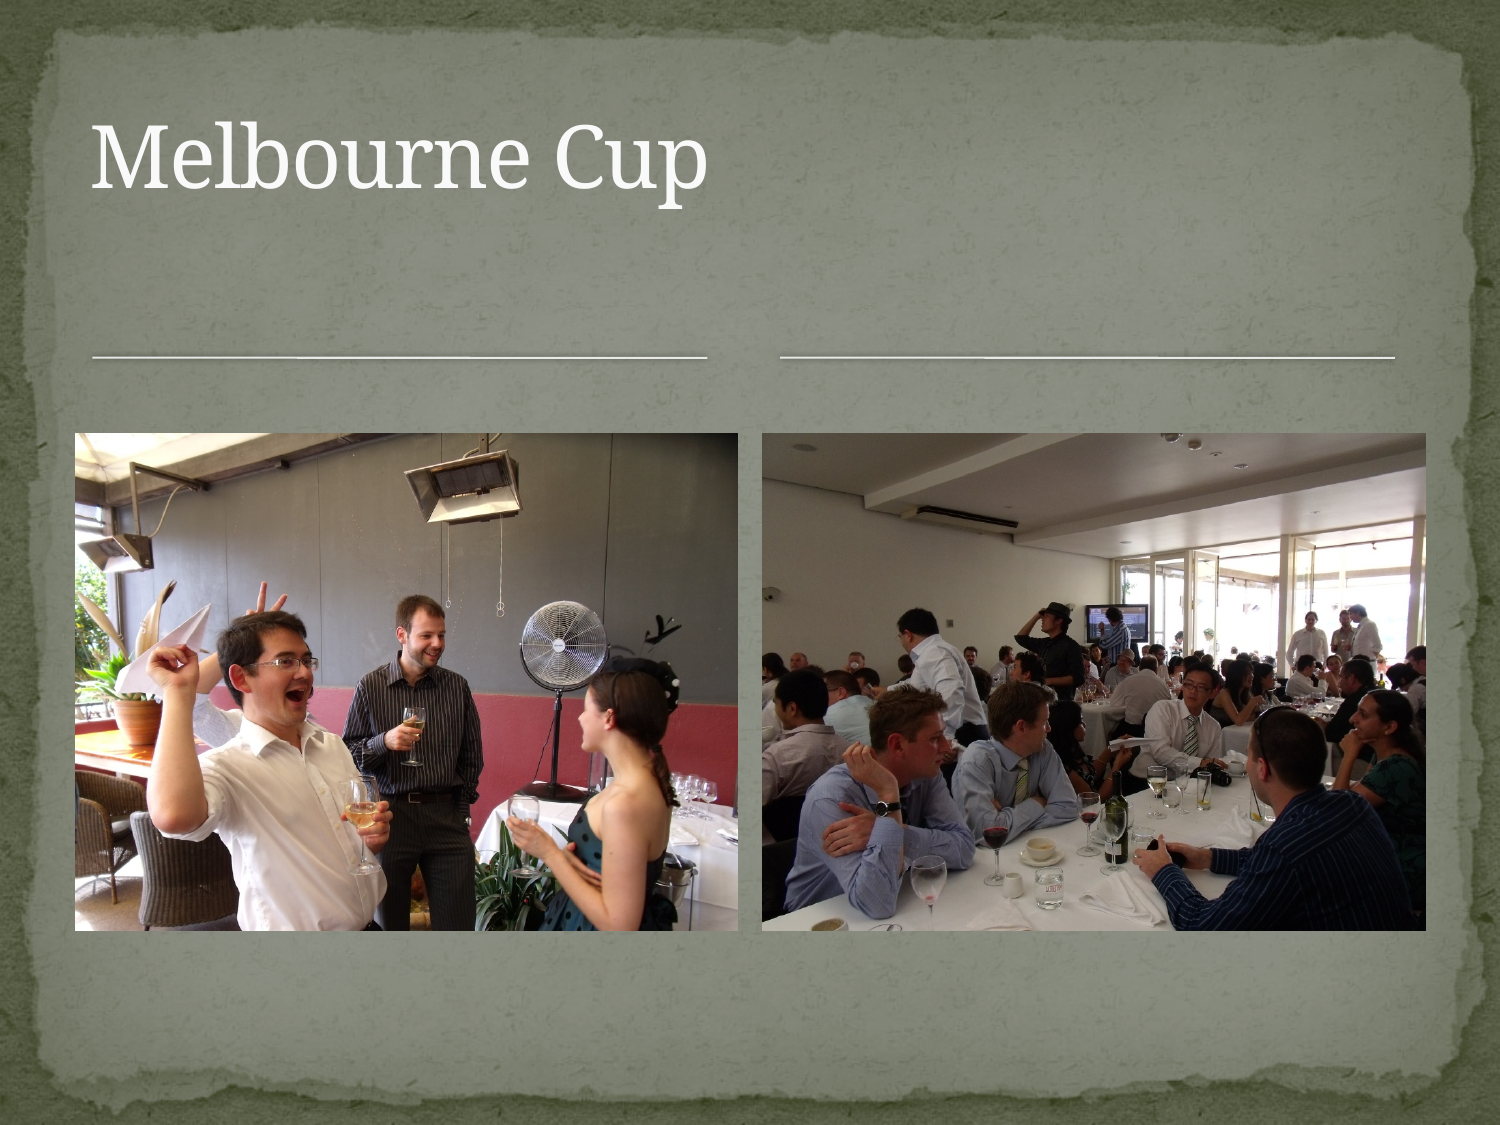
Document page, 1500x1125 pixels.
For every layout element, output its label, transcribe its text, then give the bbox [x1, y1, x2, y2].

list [77, 436, 737, 929]
title Melbourne Cup [74, 25, 1425, 213]
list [765, 436, 1425, 929]
